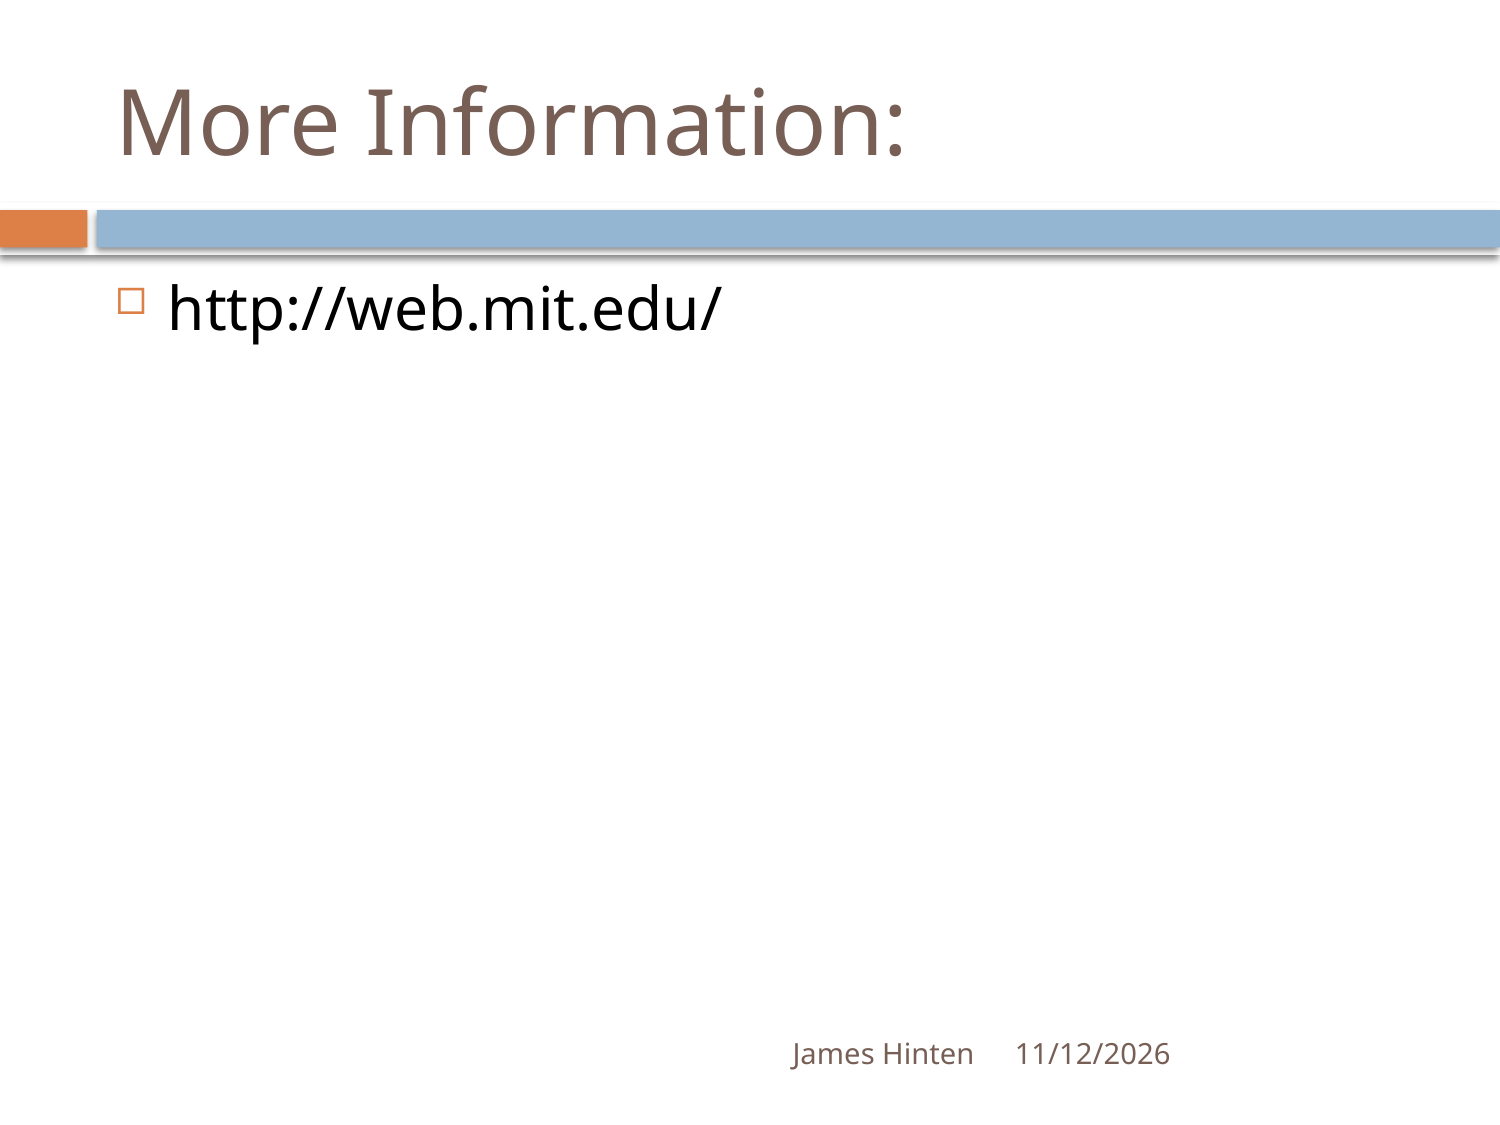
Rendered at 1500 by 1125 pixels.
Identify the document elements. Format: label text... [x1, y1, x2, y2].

list http://web.mit.edu/ [100, 262, 1438, 1000]
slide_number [999, 1025, 1438, 1085]
title More Information: [100, 37, 1438, 200]
footer James Hinten [99, 1024, 990, 1085]
